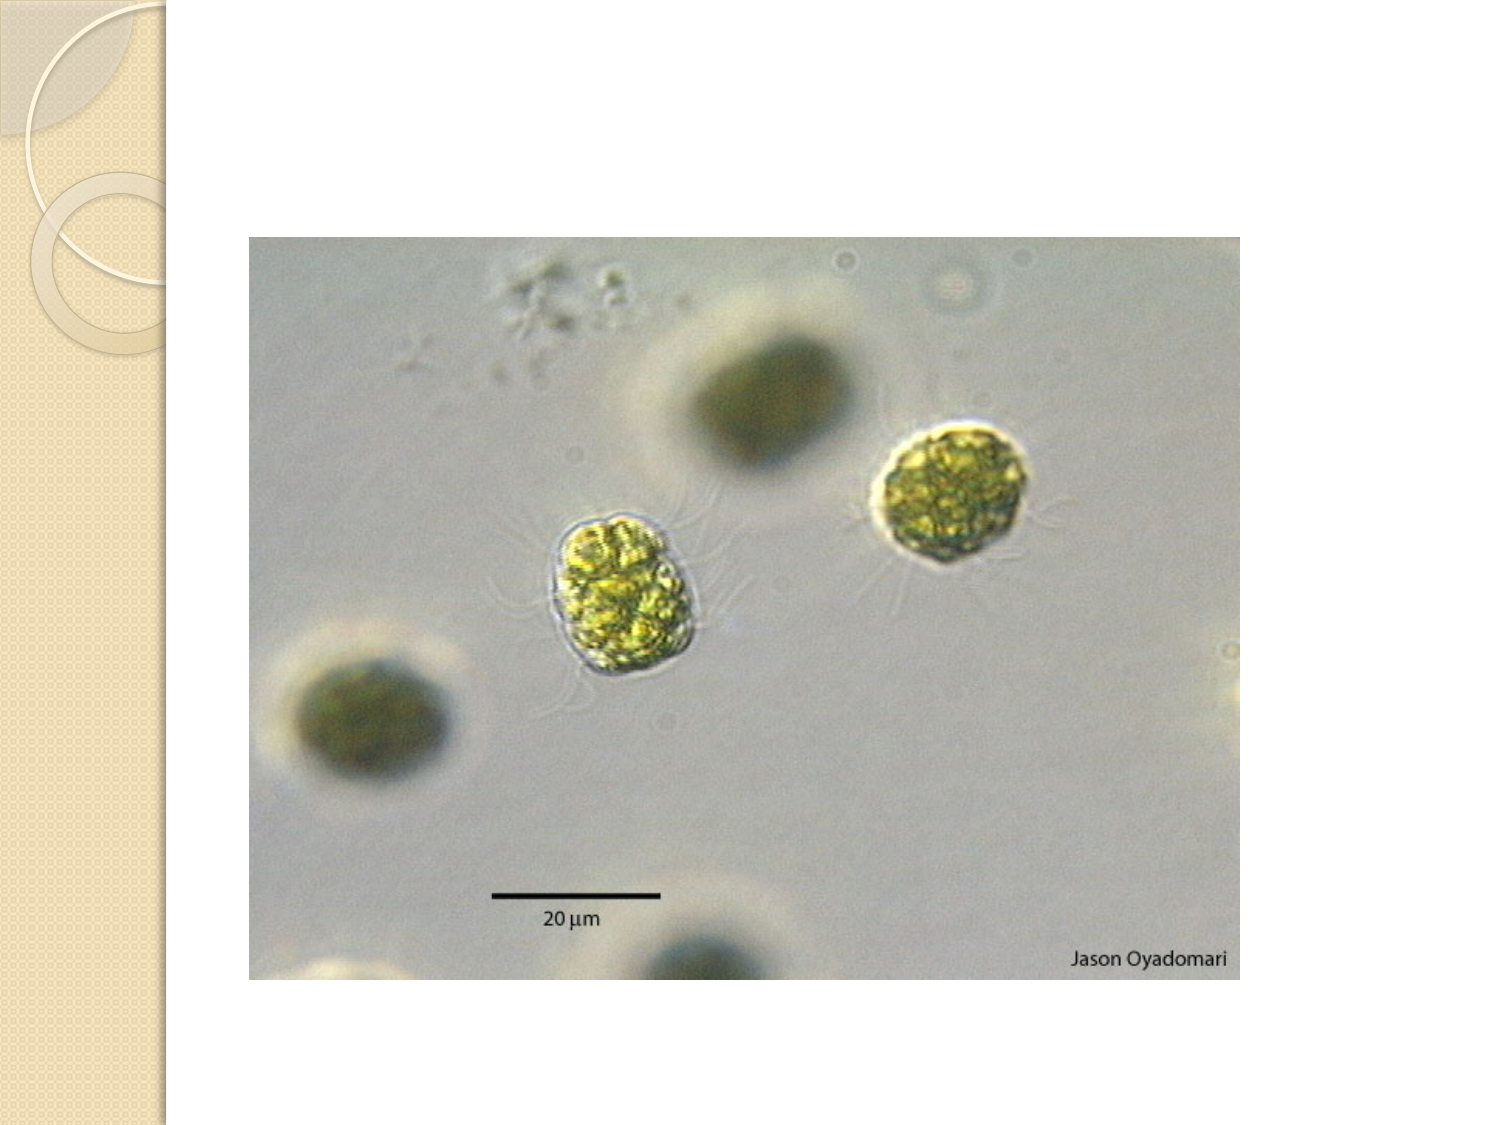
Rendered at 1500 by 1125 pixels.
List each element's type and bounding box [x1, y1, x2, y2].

list [249, 237, 1241, 981]
